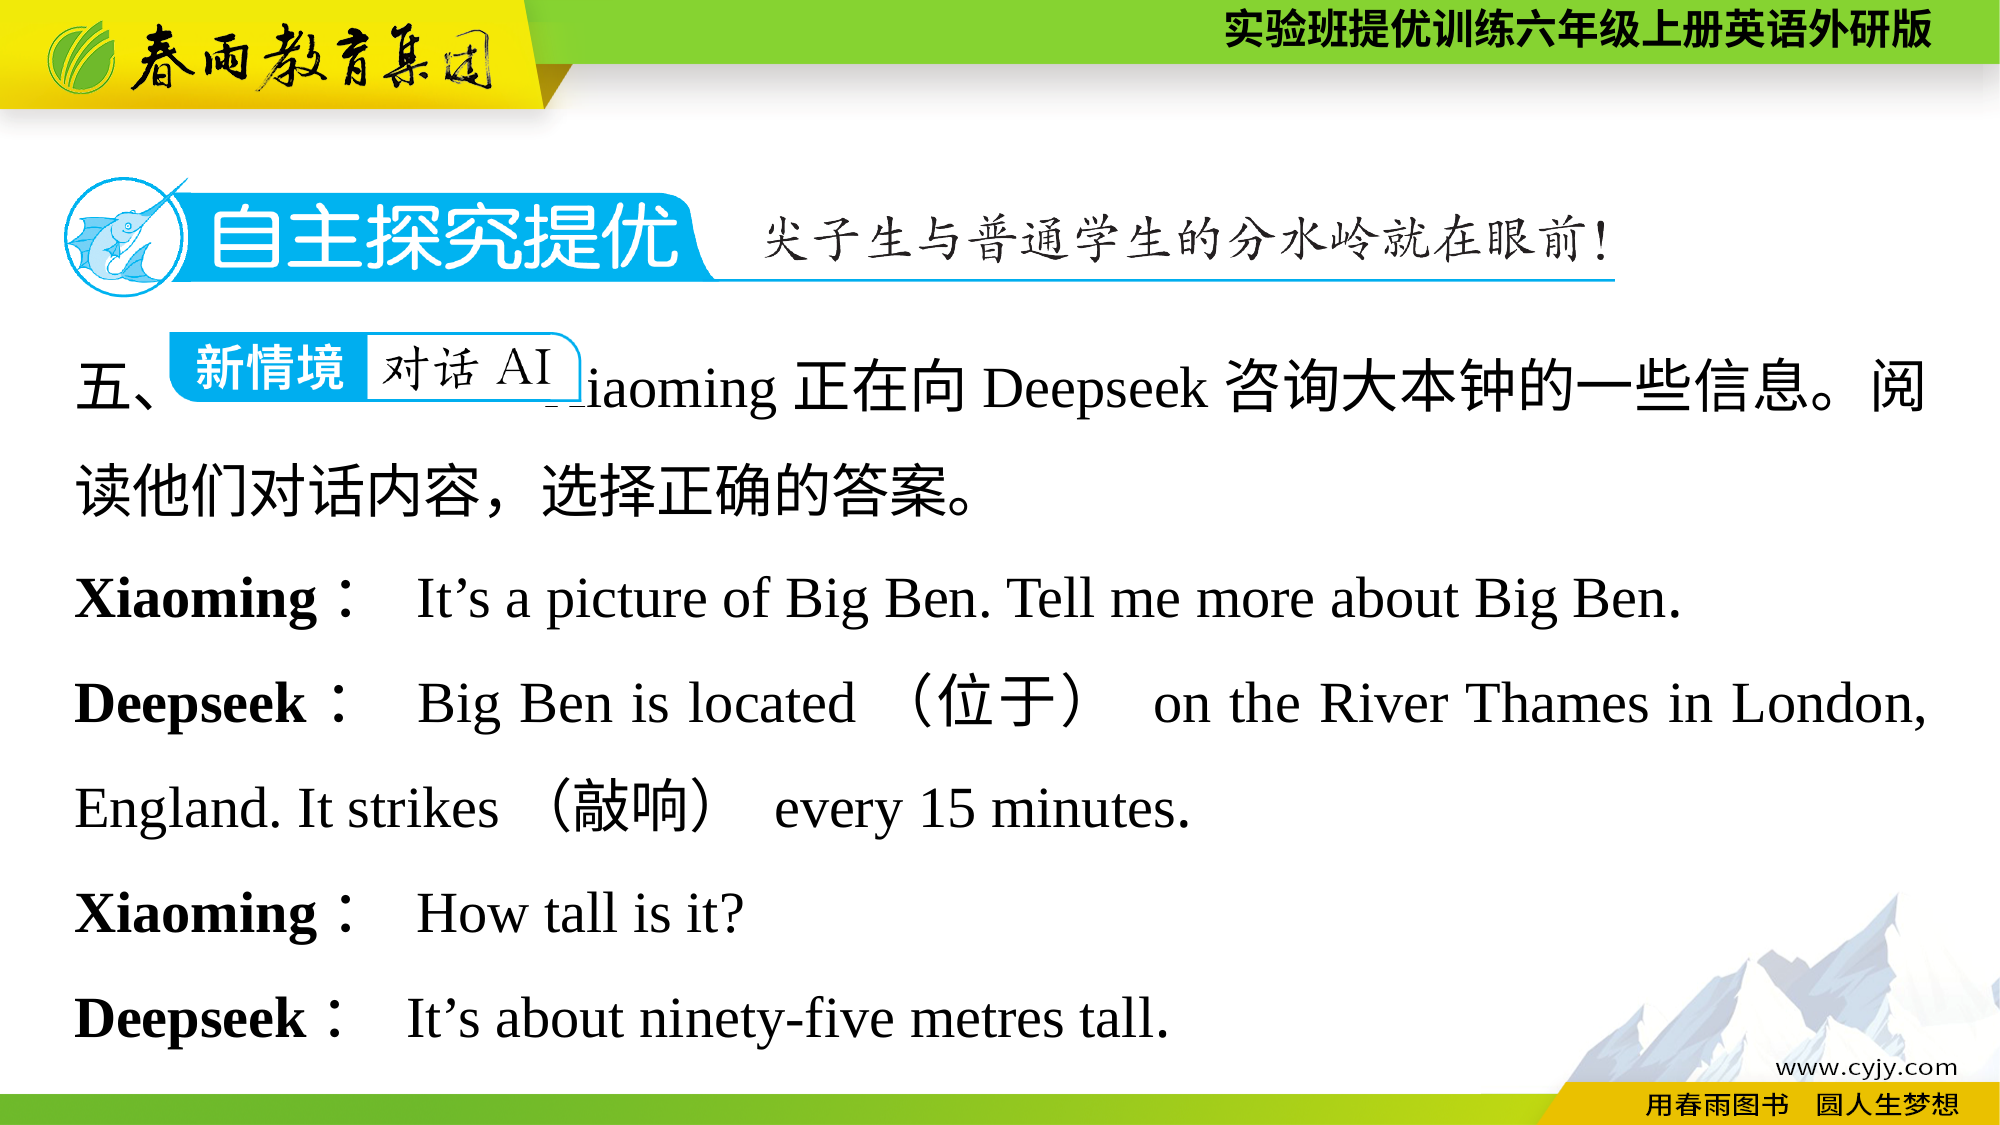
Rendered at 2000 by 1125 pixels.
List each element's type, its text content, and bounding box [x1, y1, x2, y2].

picture [0, 0, 2000, 1125]
list 五、 Xiaoming正在向Deepseek咨询大本钟的一些信息。阅读他们对话内容，选择正确的答案。 Xiaoming： It’s a picture of Big Ben. Tell me more about Big Ben. Deepseek： Big Ben is located（位于） on the River Thames in London, England. It strikes（敲响） every 15 minutes. Xiaoming： How tall is it? Deepseek： It’s about ninety-five metres tall. [59, 306, 1944, 1051]
